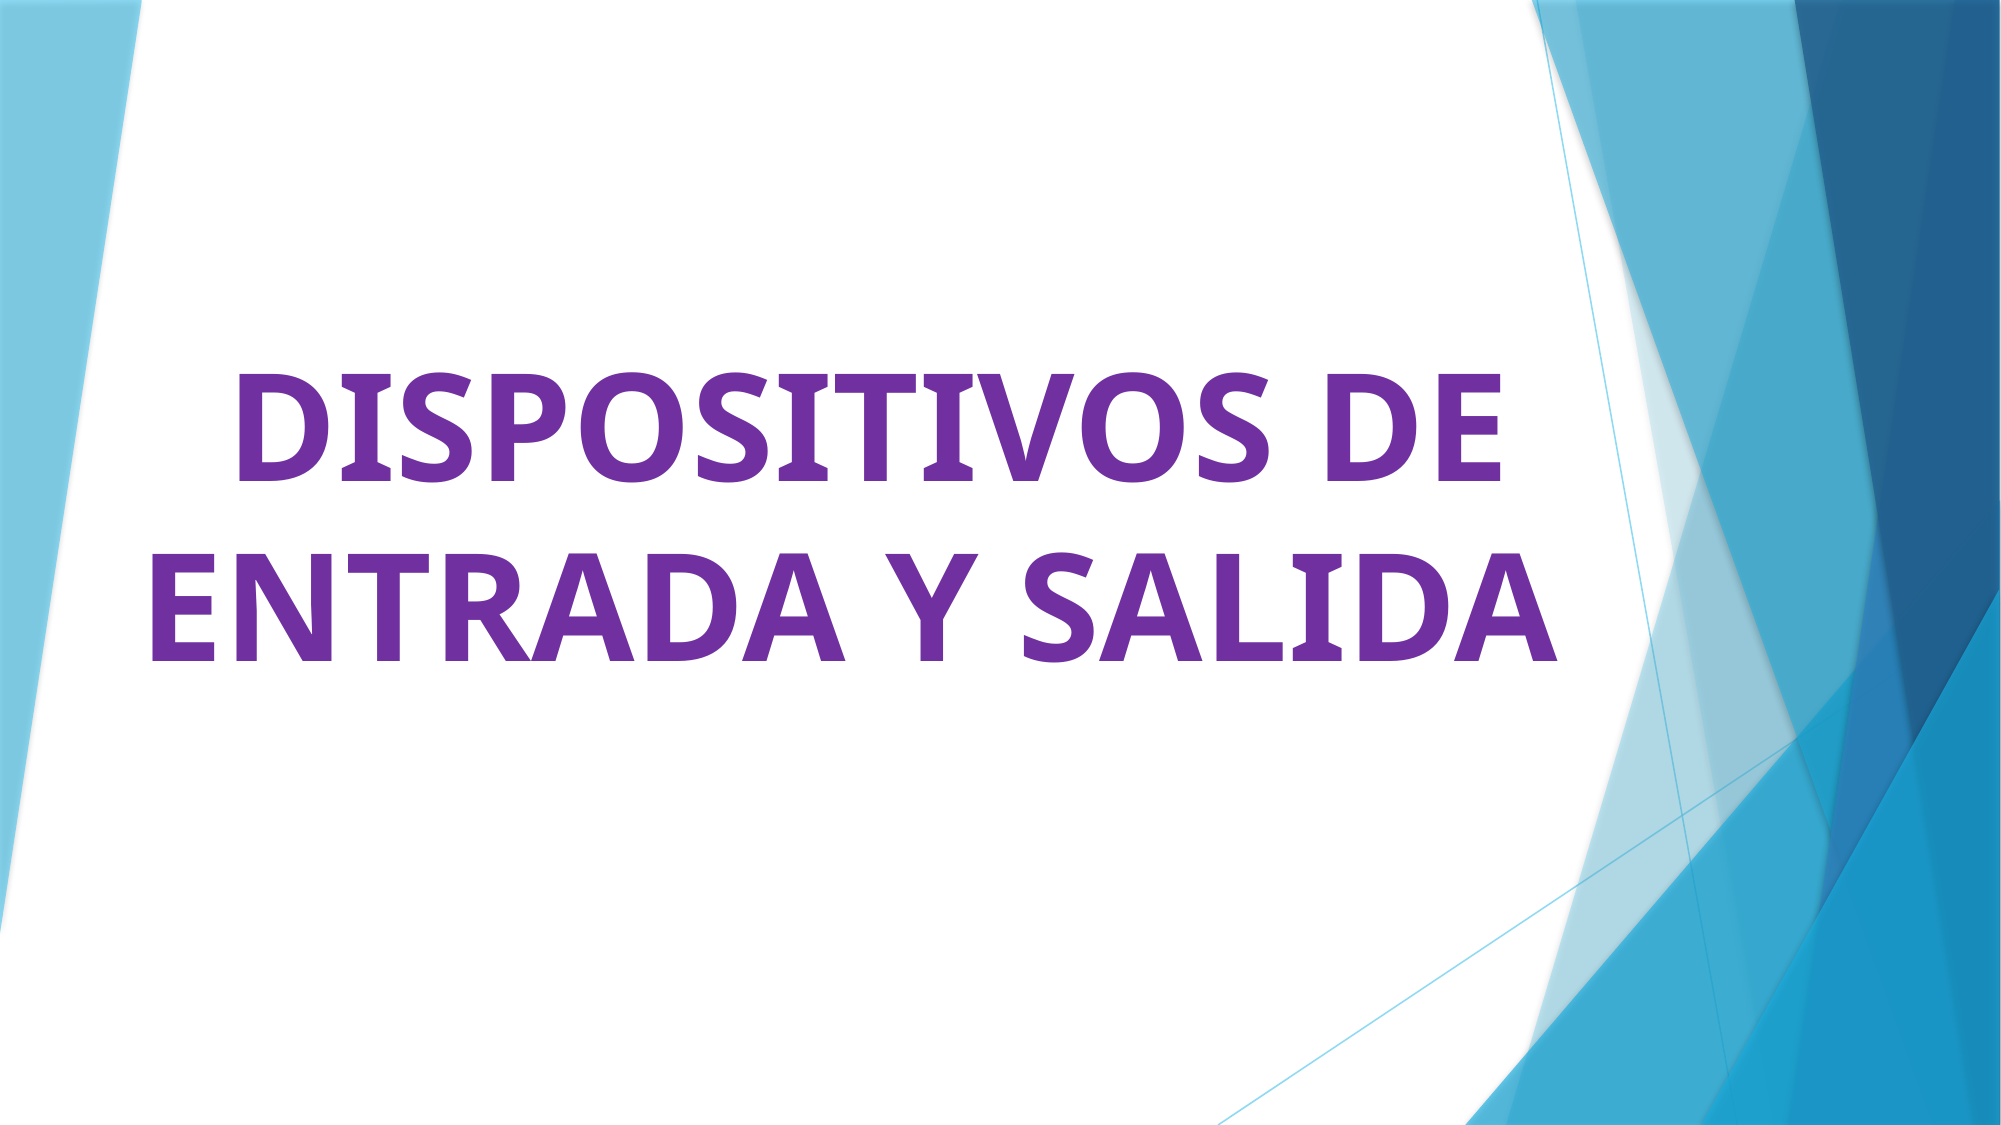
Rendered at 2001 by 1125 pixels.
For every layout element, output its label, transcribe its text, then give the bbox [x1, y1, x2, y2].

title DISPOSITIVOS DE ENTRADA Y SALIDA [0, 84, 1737, 700]
